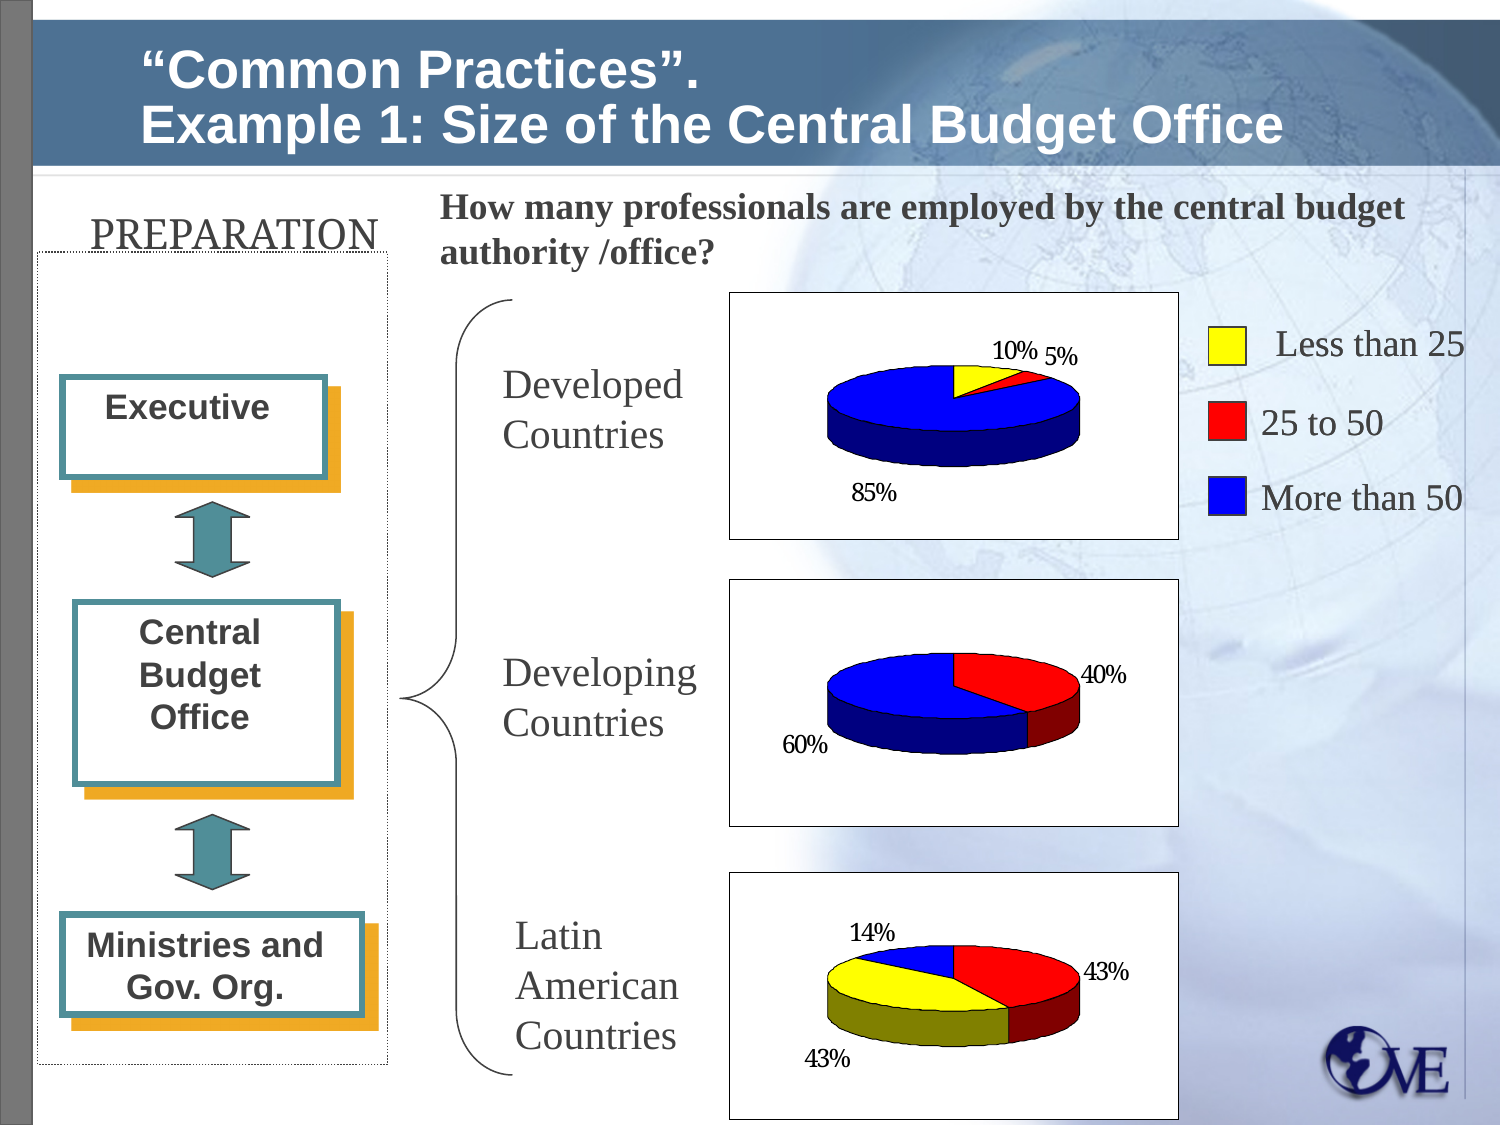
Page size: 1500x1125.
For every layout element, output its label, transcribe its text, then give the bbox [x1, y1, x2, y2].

text_box [404, 299, 513, 1075]
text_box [37, 199, 401, 1065]
text_box Developing Countries [513, 637, 719, 753]
text_box Latin American Countries [513, 900, 719, 1065]
text_box How many professionals are employed by the central budget authority /office? [425, 174, 1500, 280]
title “Common Practices”. Example 1: Size of the Central Budget Office [124, 0, 1476, 163]
picture [33, 0, 1500, 1125]
text_box Developed Countries [513, 349, 719, 465]
